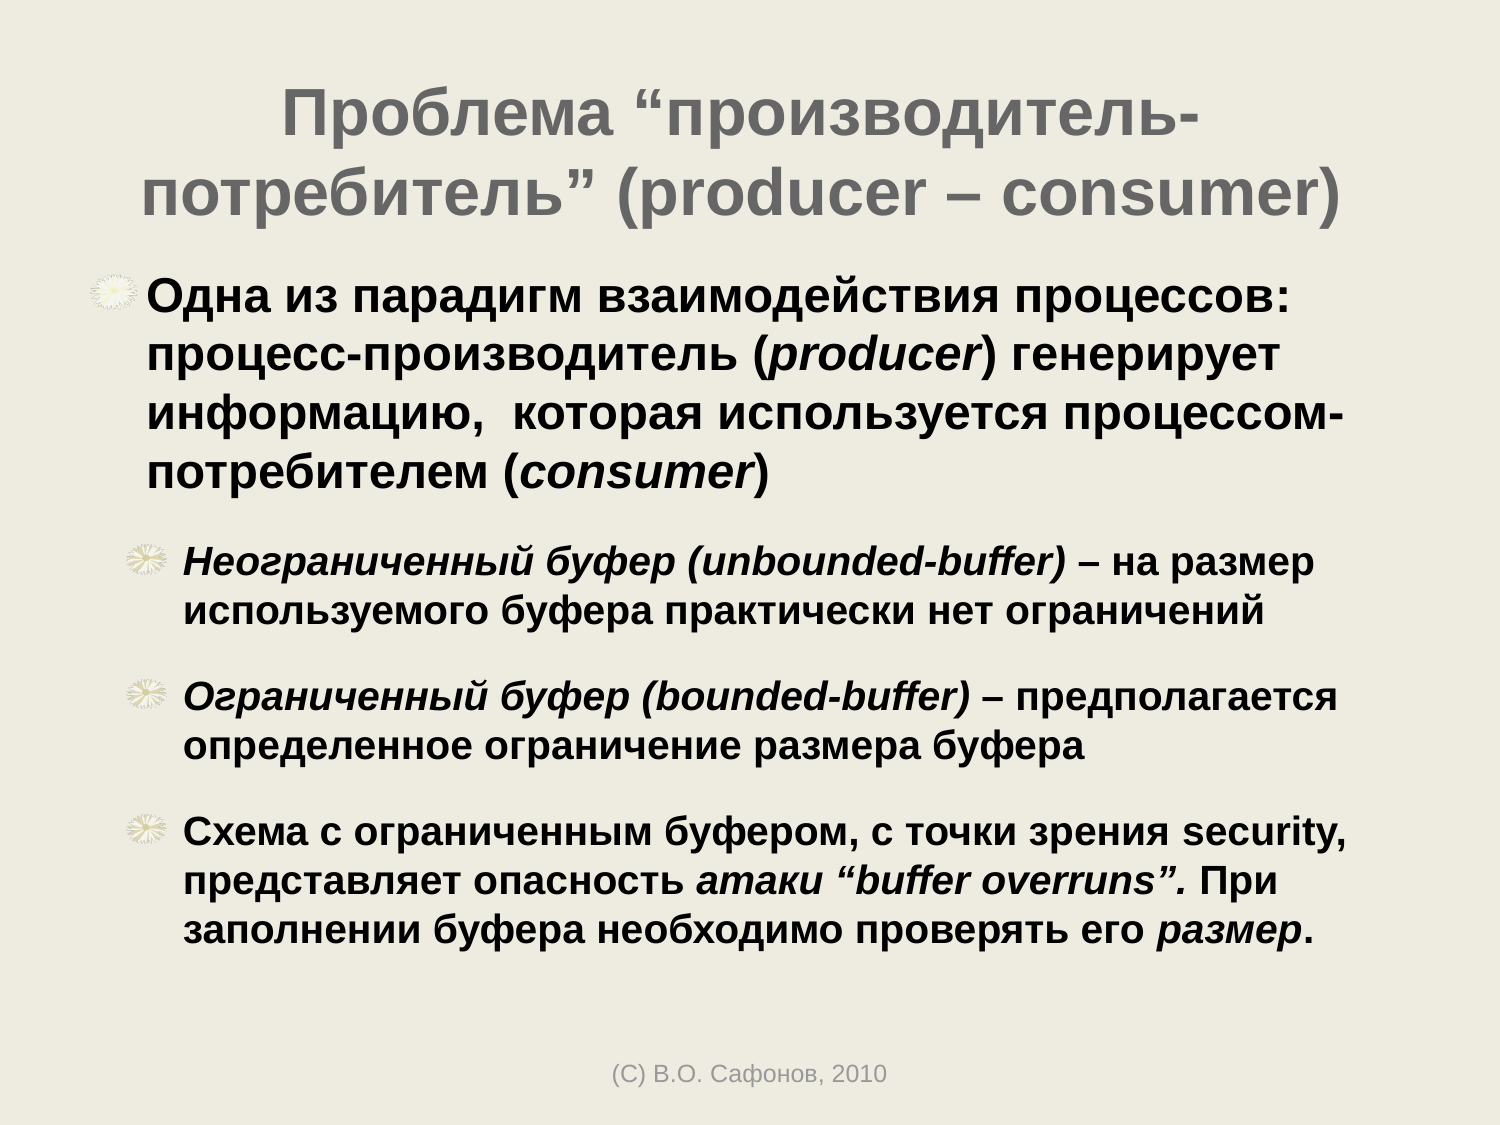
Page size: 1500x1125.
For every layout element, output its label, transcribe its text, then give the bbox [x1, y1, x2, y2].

picture [126, 814, 167, 844]
title Проблема “производитель-потребитель” (producer – consumer) [40, 54, 1442, 243]
picture [126, 544, 167, 575]
footer (C) В.О. Сафонов, 2010 [512, 1042, 988, 1103]
picture [90, 274, 138, 310]
list Одна из парадигм взаимодействия процессов: процесс-производитель (producer) генерирует информацию, которая используется процессом-потребителем (consumer) Неограниченный буфер (unbounded-buffer) – на размер используемого буфера практически нет ограничений Ограниченный буфер (bounded-buffer) – предполагается определенное ограничение размера буфера Схема с ограниченным буфером, с точки зрения security, представляет опасность атаки “buffer overruns”. При заполнении буфера необходимо проверять его размер. [75, 255, 1388, 1000]
picture [126, 679, 167, 709]
